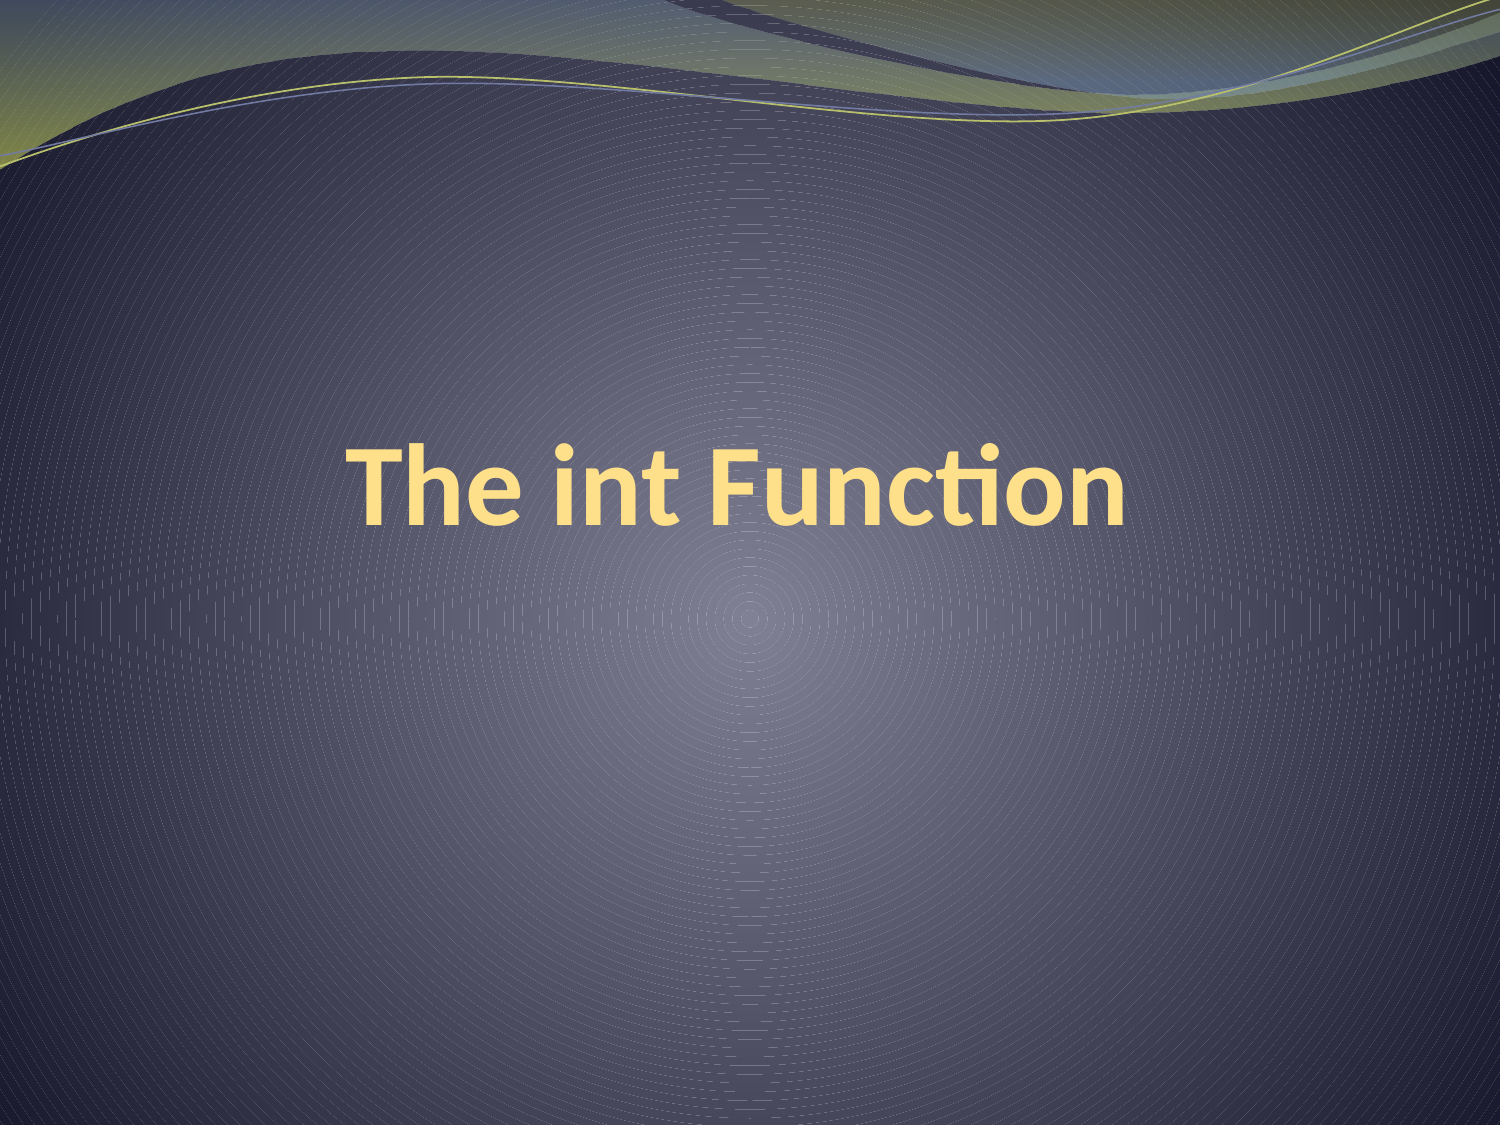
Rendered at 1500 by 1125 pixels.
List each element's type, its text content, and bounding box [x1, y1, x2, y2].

title The int Function [99, 324, 1375, 549]
